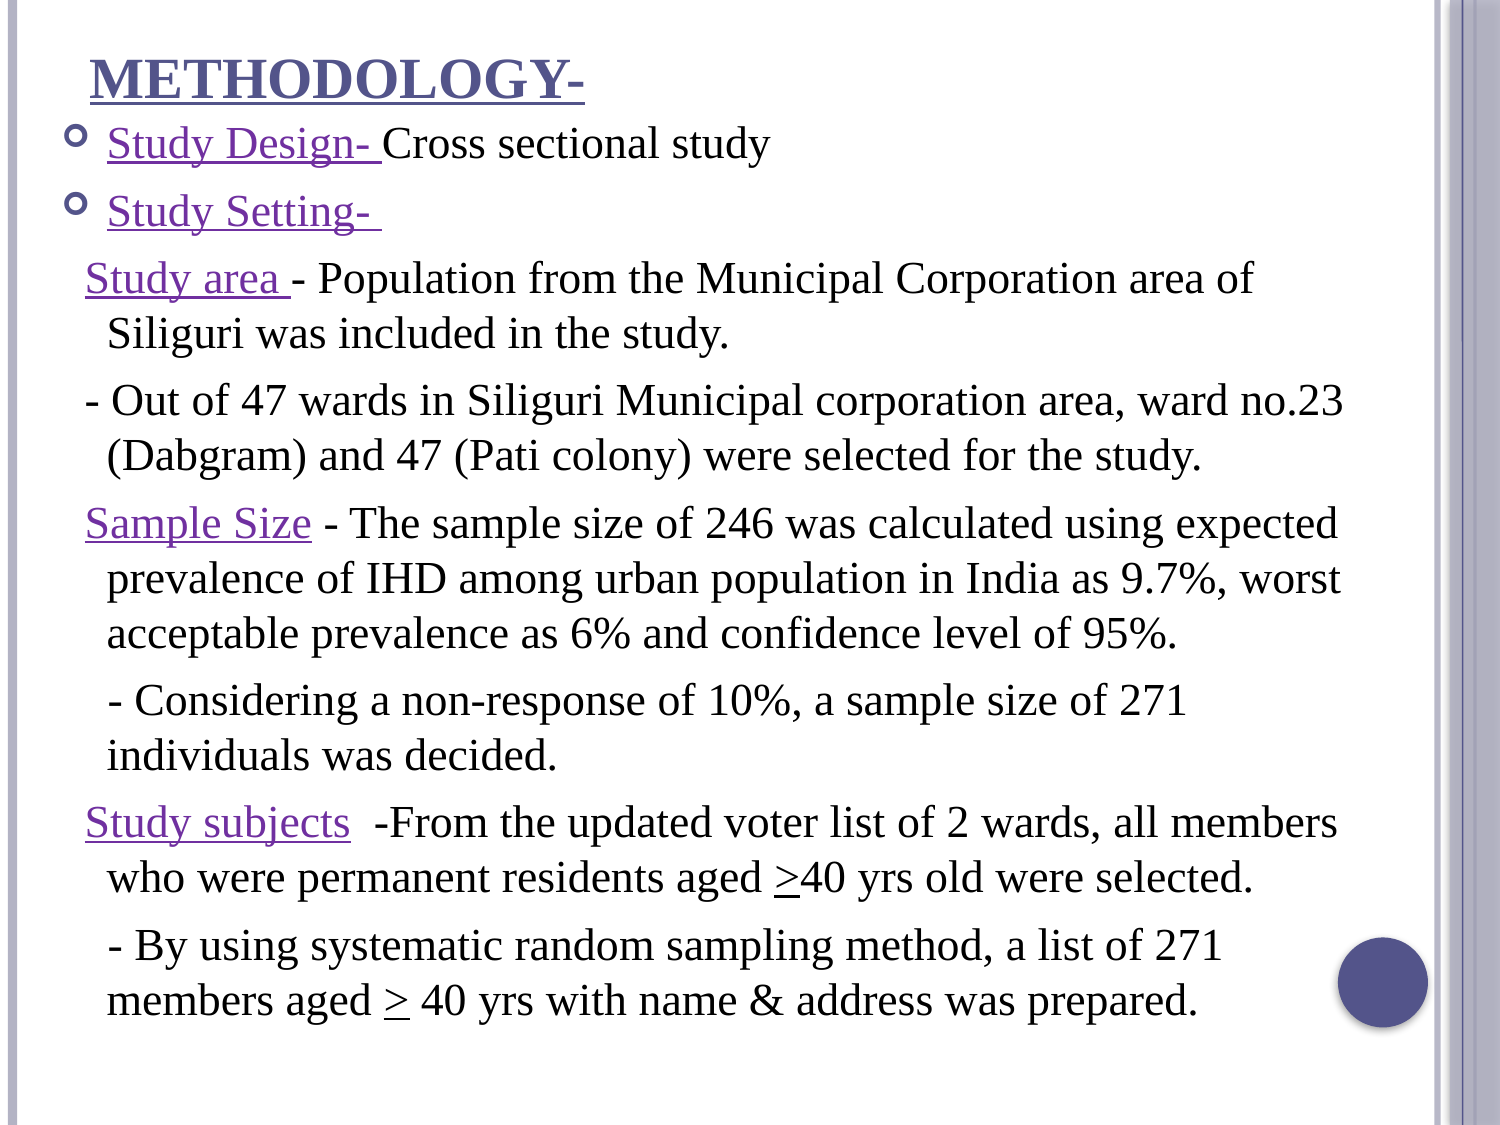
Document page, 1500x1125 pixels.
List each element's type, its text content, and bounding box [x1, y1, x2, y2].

title Methodology- [75, 45, 1300, 105]
list Study Design- Cross sectional study Study Setting- Study area - Population from the Municipal Corporation area of Siliguri was included in the study. - Out of 47 wards in Siliguri Municipal corporation area, ward no.23 (Dabgram) and 47 (Pati colony) were selected for the study. Sample Size - The sample size of 246 was calculated using expected prevalence of IHD among urban population in India as 9.7%, worst acceptable prevalence as 6% and confidence level of 95%. - Considering a non-response of 10%, a sample size of 271 individuals was decided. Study subjects -From the updated voter list of 2 wards, all members who were permanent residents aged >40 yrs old were selected. - By using systematic random sampling method, a list of 271 members aged > 40 yrs with name & address was prepared. [46, 105, 1395, 1062]
